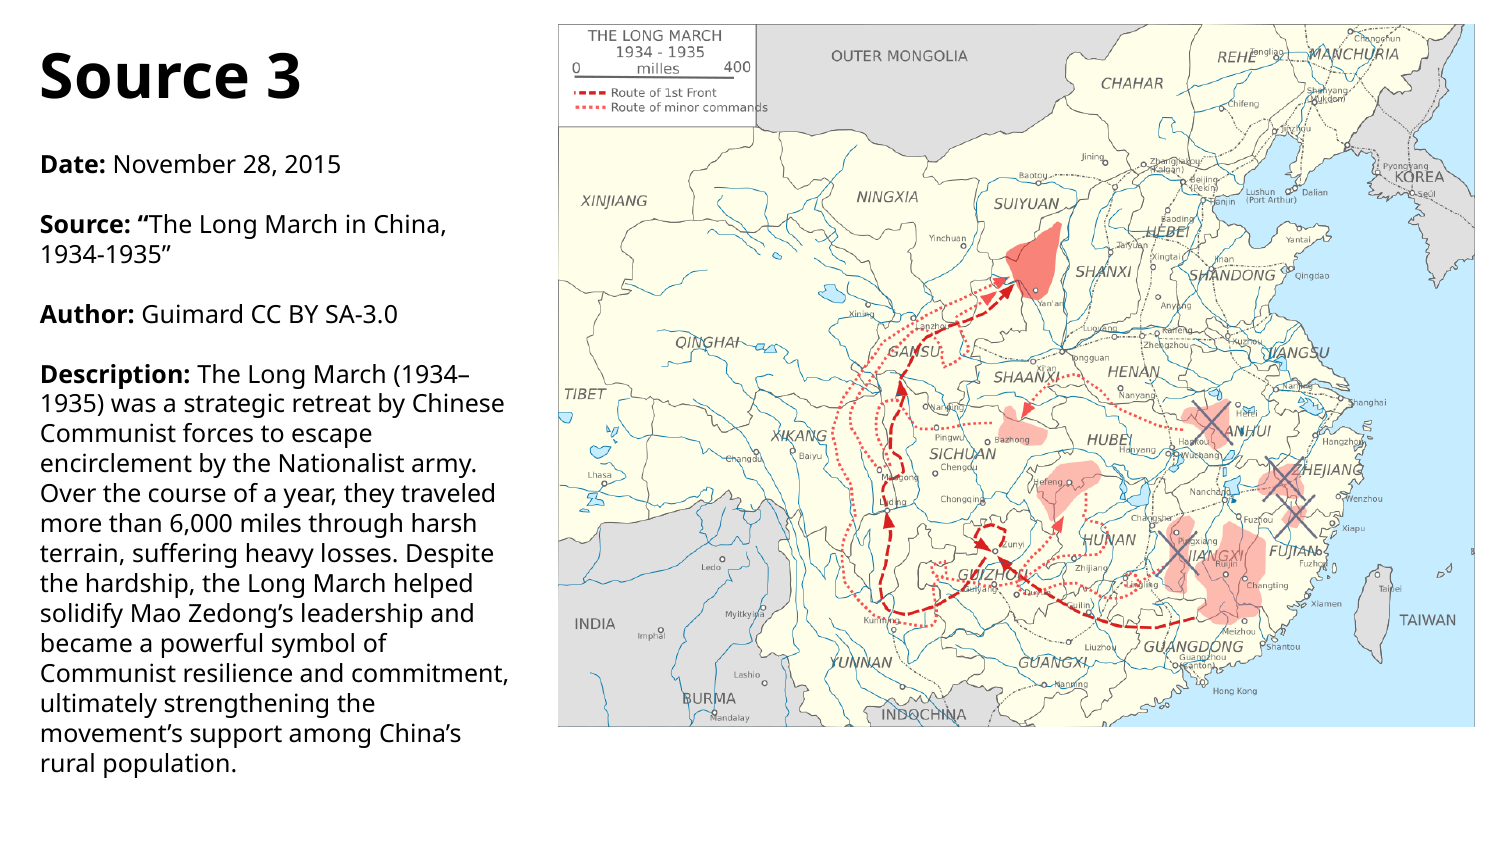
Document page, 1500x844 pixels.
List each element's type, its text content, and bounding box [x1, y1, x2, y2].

text_box Source 3 Date: November 28, 2015 Source: “The Long March in China, 1934-1935” Author: Guimard CC BY SA-3.0 Description: The Long March (1934–1935) was a strategic retreat by Chinese Communist forces to escape encirclement by the Nationalist army. Over the course of a year, they traveled more than 6,000 miles through harsh terrain, suffering heavy losses. Despite the hardship, the Long March helped solidify Mao Zedong’s leadership and became a powerful symbol of Communist resilience and commitment, ultimately strengthening the movement’s support among China’s rural population. [24, 21, 534, 749]
picture [558, 24, 1476, 727]
